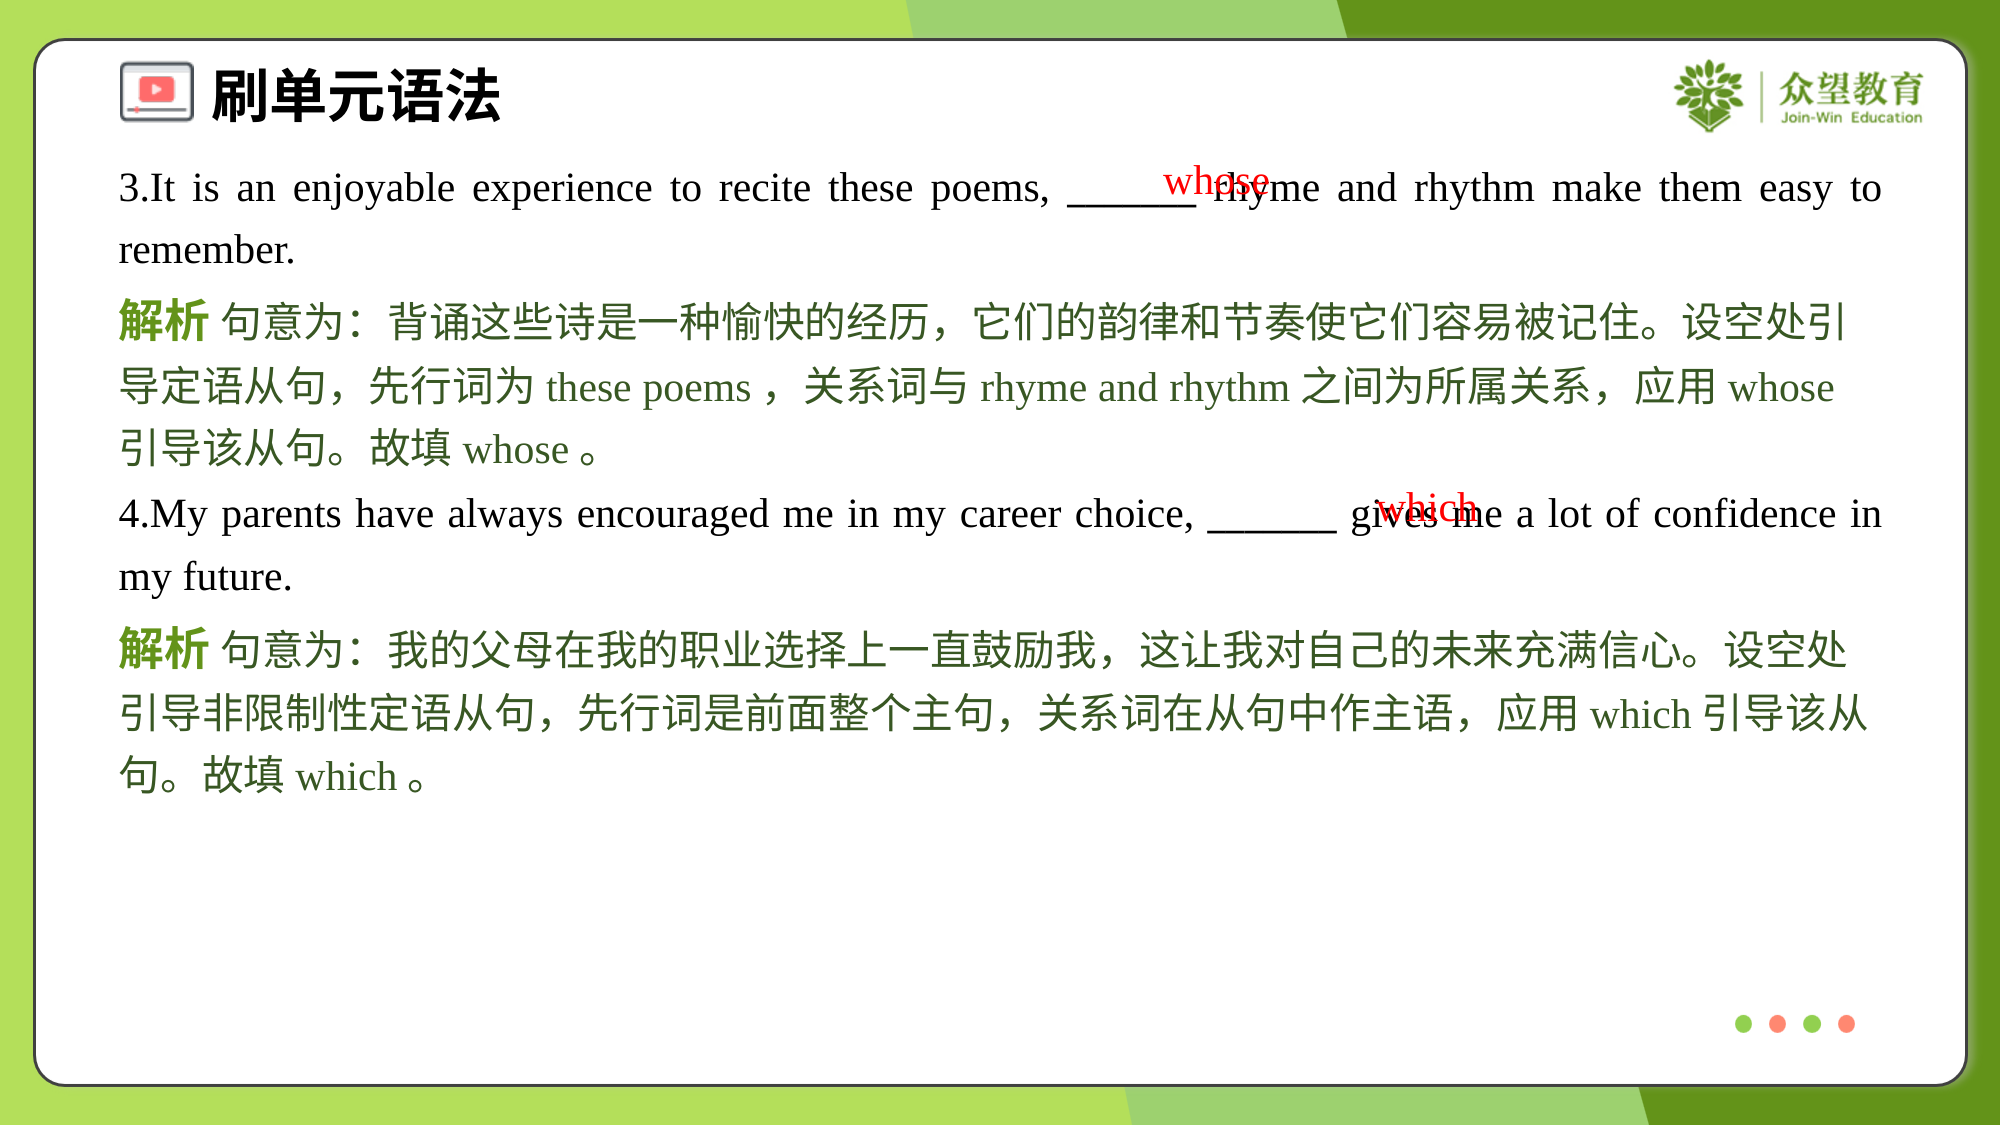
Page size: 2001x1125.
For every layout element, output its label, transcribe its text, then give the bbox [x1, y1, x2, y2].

picture [0, 0, 2000, 1125]
text_box which [1371, 467, 1483, 525]
text_box 解析 句意为：我的父母在我的职业选择上一直鼓励我，这让我对自己的未来充满信心。设空处引导非限制性定语从句，先行词是前面整个主句，关系词在从句中作主语，应用which引导该从句。故填which。 [118, 605, 1883, 795]
text_box 解析 句意为：背诵这些诗是一种愉快的经历，它们的韵律和节奏使它们容易被记住。设空处引导定语从句，先行词为these poems，关系词与rhyme and rhythm之间为所属关系，应用whose引导该从句。故填whose。 [118, 278, 1883, 468]
text_box whose [1158, 140, 1275, 199]
text_box 3.It is an enjoyable experience to recite these poems, _______ rhyme and rhythm make them easy to remember. [118, 146, 1883, 267]
text_box 4.My parents have always encouraged me in my career choice, _______ gives me a lot of confidence in my future. [118, 473, 1883, 594]
